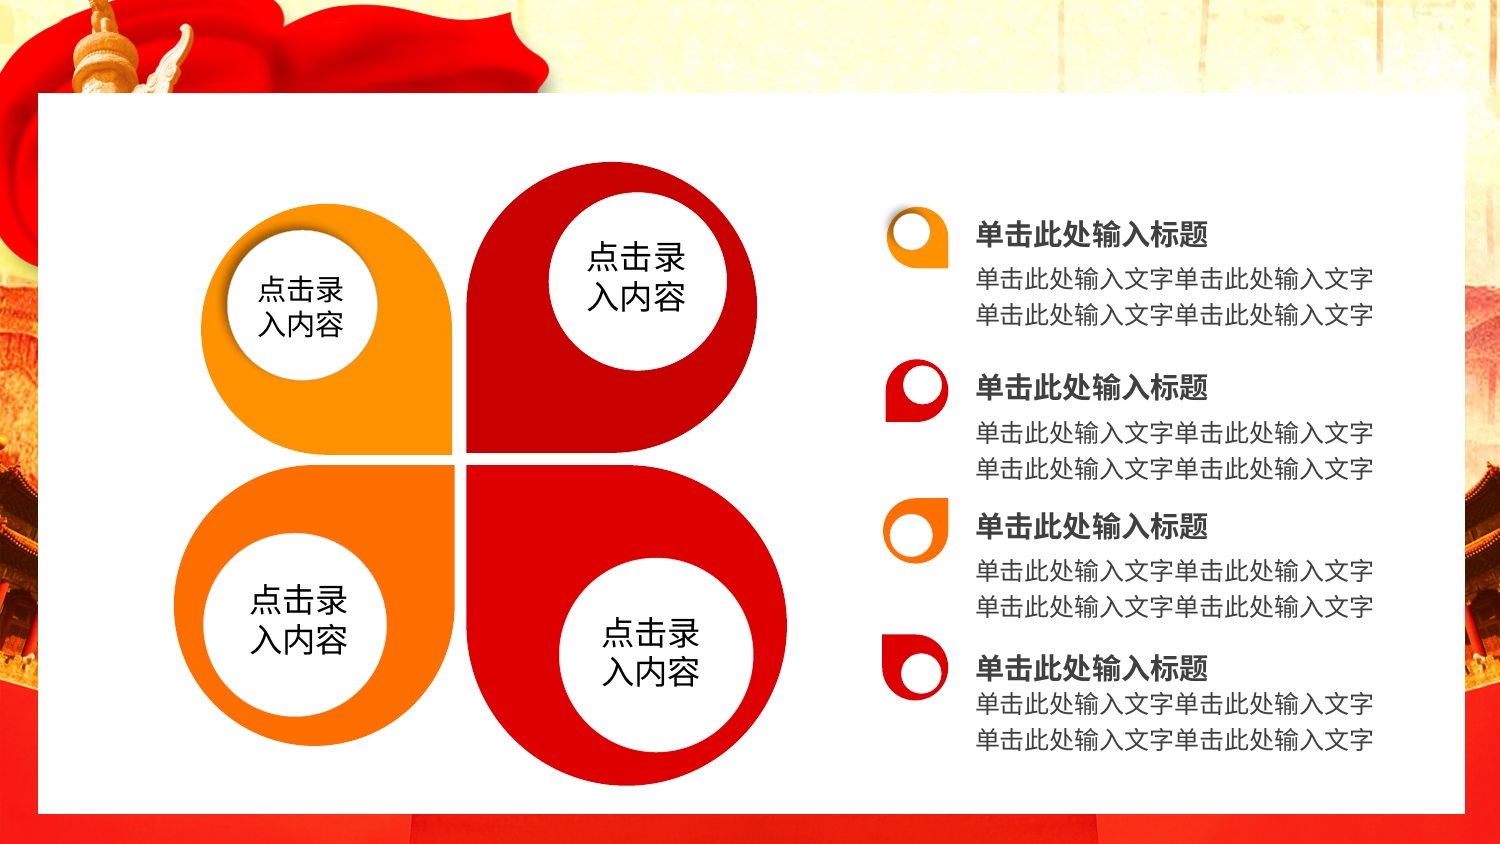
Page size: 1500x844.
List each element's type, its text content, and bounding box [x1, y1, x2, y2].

text_box 单击此处输入文字单击此处输入文字 单击此处输入文字单击此处输入文字 [960, 403, 1495, 527]
text_box 单击此处输入文字单击此处输入文字 单击此处输入文字单击此处输入文字 [960, 250, 1495, 373]
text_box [886, 206, 949, 269]
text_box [883, 498, 949, 564]
text_box 单击此处输入标题 [975, 492, 1386, 552]
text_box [882, 634, 949, 701]
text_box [173, 465, 455, 746]
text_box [885, 359, 949, 422]
text_box 单击此处输入标题 [975, 354, 1386, 414]
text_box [466, 465, 787, 786]
text_box 单击此处输入标题 [975, 634, 1386, 694]
text_box 单击此处输入文字单击此处输入文字 单击此处输入文字单击此处输入文字 [960, 542, 1495, 665]
title [0, 45, 1294, 208]
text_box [466, 161, 758, 453]
text_box 单击此处输入标题 [975, 200, 1386, 260]
text_box 单击此处输入文字单击此处输入文字 单击此处输入文字单击此处输入文字 [960, 675, 1495, 799]
picture [0, 0, 1500, 844]
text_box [200, 203, 452, 455]
